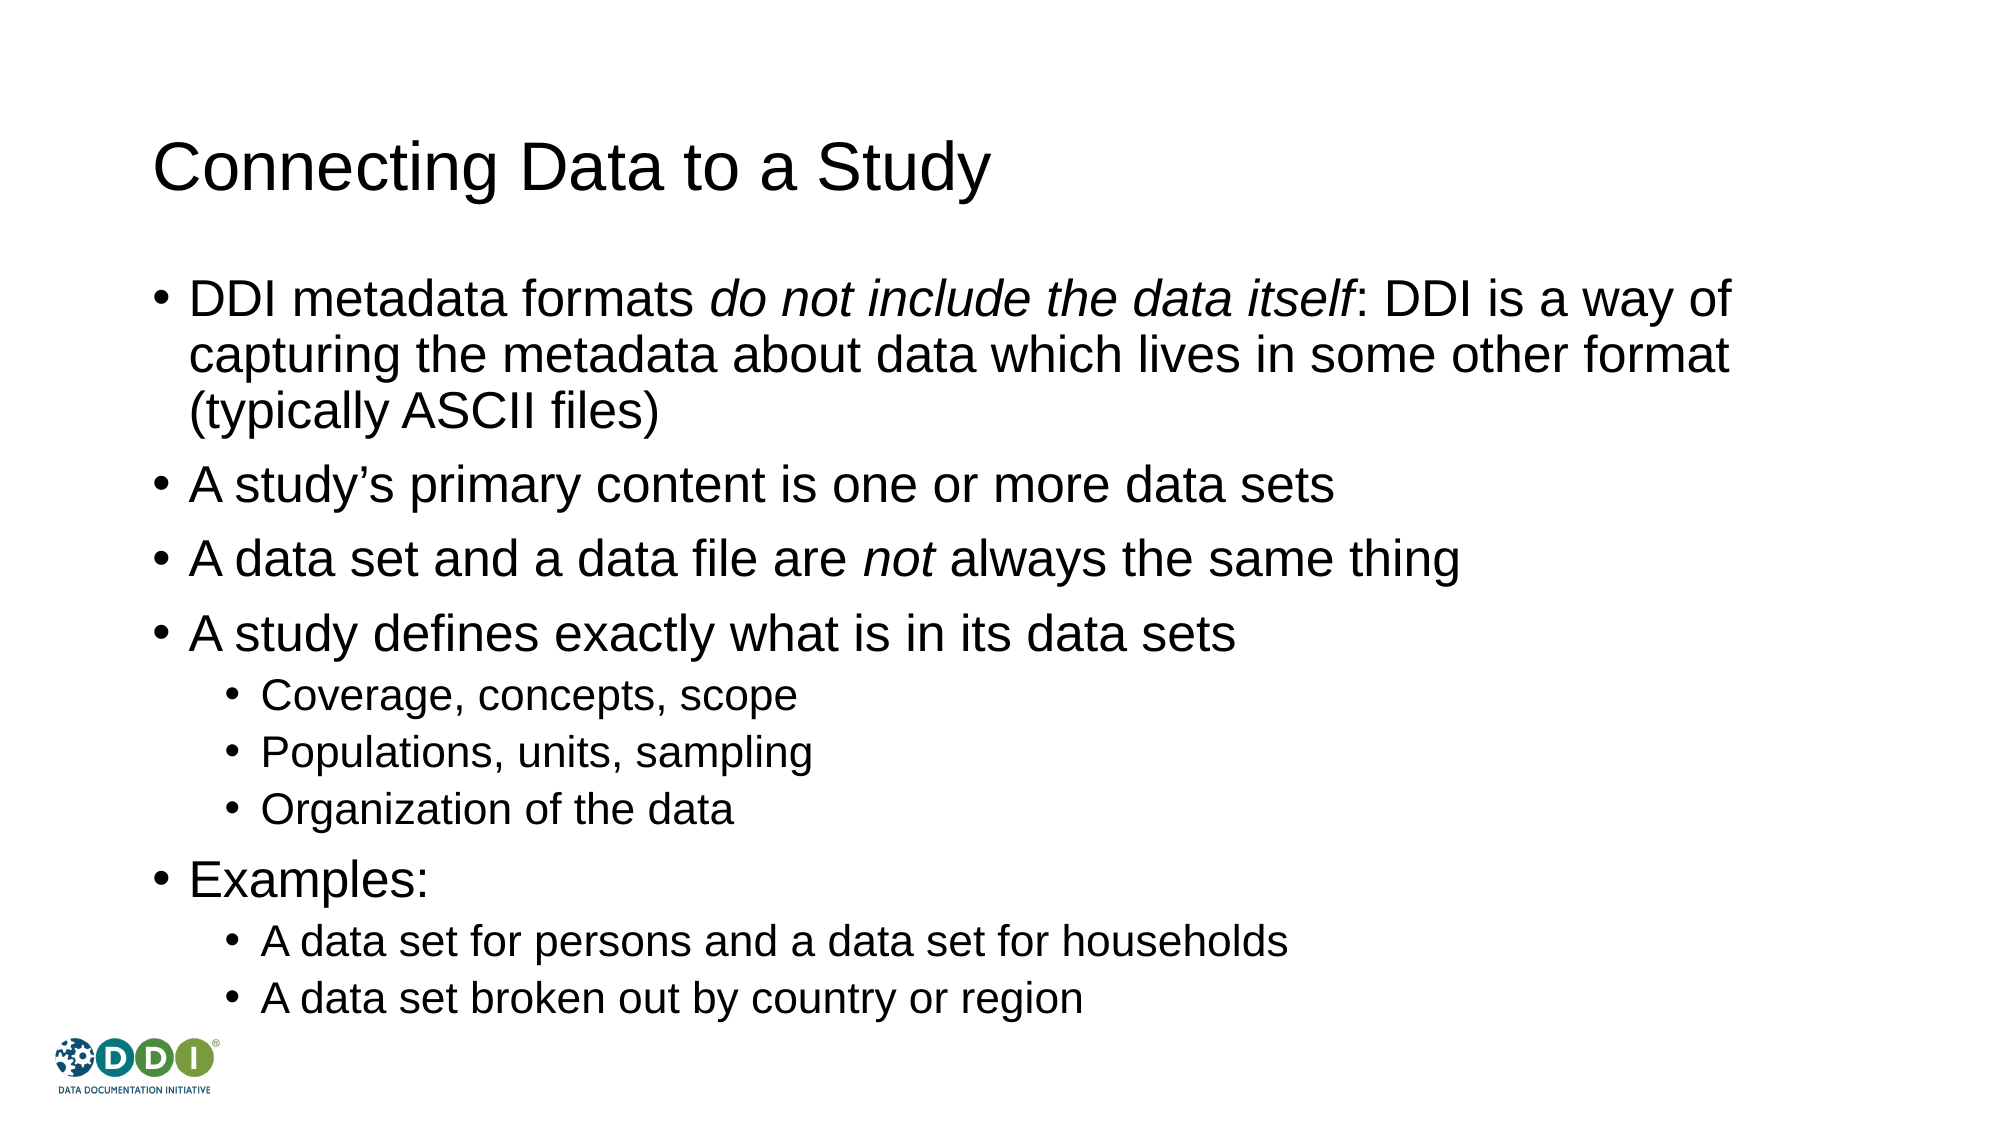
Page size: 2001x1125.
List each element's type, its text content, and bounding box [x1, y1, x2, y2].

title Connecting Data to a Study [137, 59, 1863, 264]
list DDI metadata formats do not include the data itself: DDI is a way of capturing the metadata about data which lives in some other format (typically ASCII files) A study’s primary content is one or more data sets A data set and a data file are not always the same thing A study defines exactly what is in its data sets Coverage, concepts, scope Populations, units, sampling Organization of the data Examples: A data set for persons and a data set for households A data set broken out by country or region [137, 264, 1863, 1035]
picture [53, 1035, 222, 1095]
